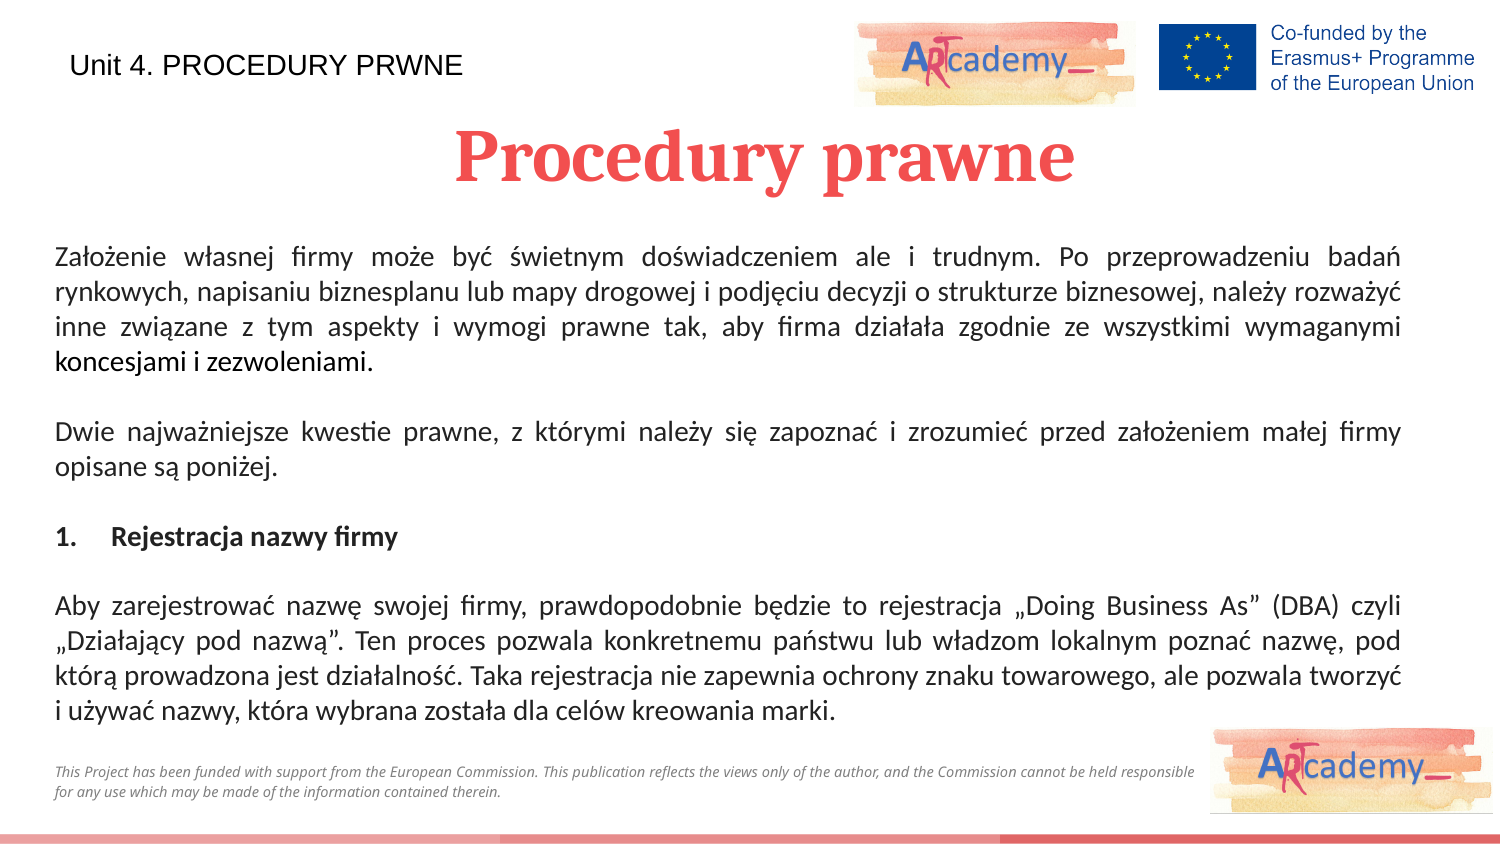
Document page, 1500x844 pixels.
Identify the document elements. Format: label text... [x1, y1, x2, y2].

picture [1210, 709, 1493, 844]
title Procedury prawne [180, 4, 1352, 212]
picture [1158, 24, 1474, 94]
list Założenie własnej firmy może być świetnym doświadczeniem ale i trudnym. Po przeprowadzeniu badań rynkowych, napisaniu biznesplanu lub mapy drogowej i podjęciu decyzji o strukturze biznesowej, należy rozważyć inne związane z tym aspekty i wymogi prawne tak, aby firma działała zgodnie ze wszystkimi wymaganymi koncesjami i zezwoleniami. Dwie najważniejsze kwestie prawne, z którymi należy się zapoznać i zrozumieć przed założeniem małej firmy opisane są poniżej. Rejestracja nazwy firmy Aby zarejestrować nazwę swojej firmy, prawdopodobnie będzie to rejestracja „Doing Business As” (DBA) czyli „Działający pod nazwą”. Ten proces pozwala konkretnemu państwu lub władzom lokalnym poznać nazwę, pod którą prowadzona jest działalność. Taka rejestracja nie zapewnia ochrony znaku towarowego, ale pozwala tworzyć i używać nazwy, która wybrana została dla celów kreowania marki. [39, 222, 1418, 716]
text_box This Project has been funded with support from the European Commission. This publication reflects the views only of the author, and the Commission cannot be held responsible for any use which may be made of the information contained therein. [39, 754, 1205, 799]
text_box Unit 4. PROCEDURY PRWNE [54, 39, 716, 89]
picture [854, 2, 1137, 138]
